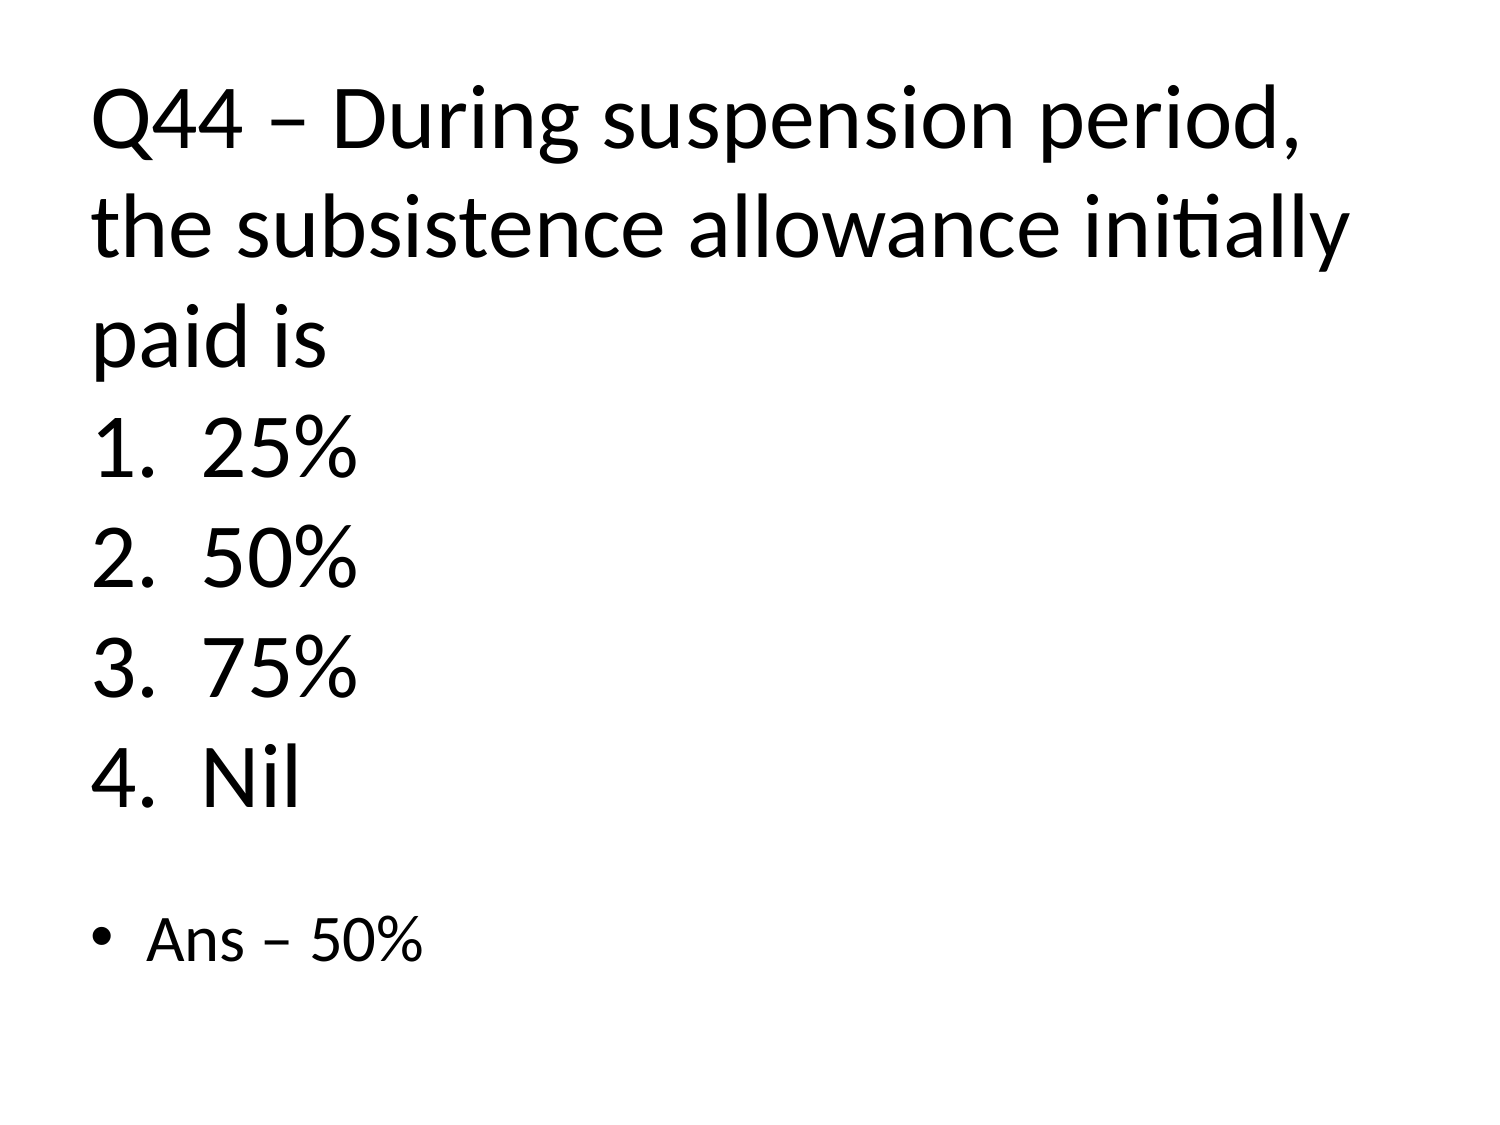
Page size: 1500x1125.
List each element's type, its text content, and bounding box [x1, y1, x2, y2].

title Q44 – During suspension period, the subsistence allowance initially paid is 1. 25% 2. 50% 3. 75% 4. Nil [75, 45, 1425, 838]
list Ans – 50% [75, 887, 1425, 1005]
